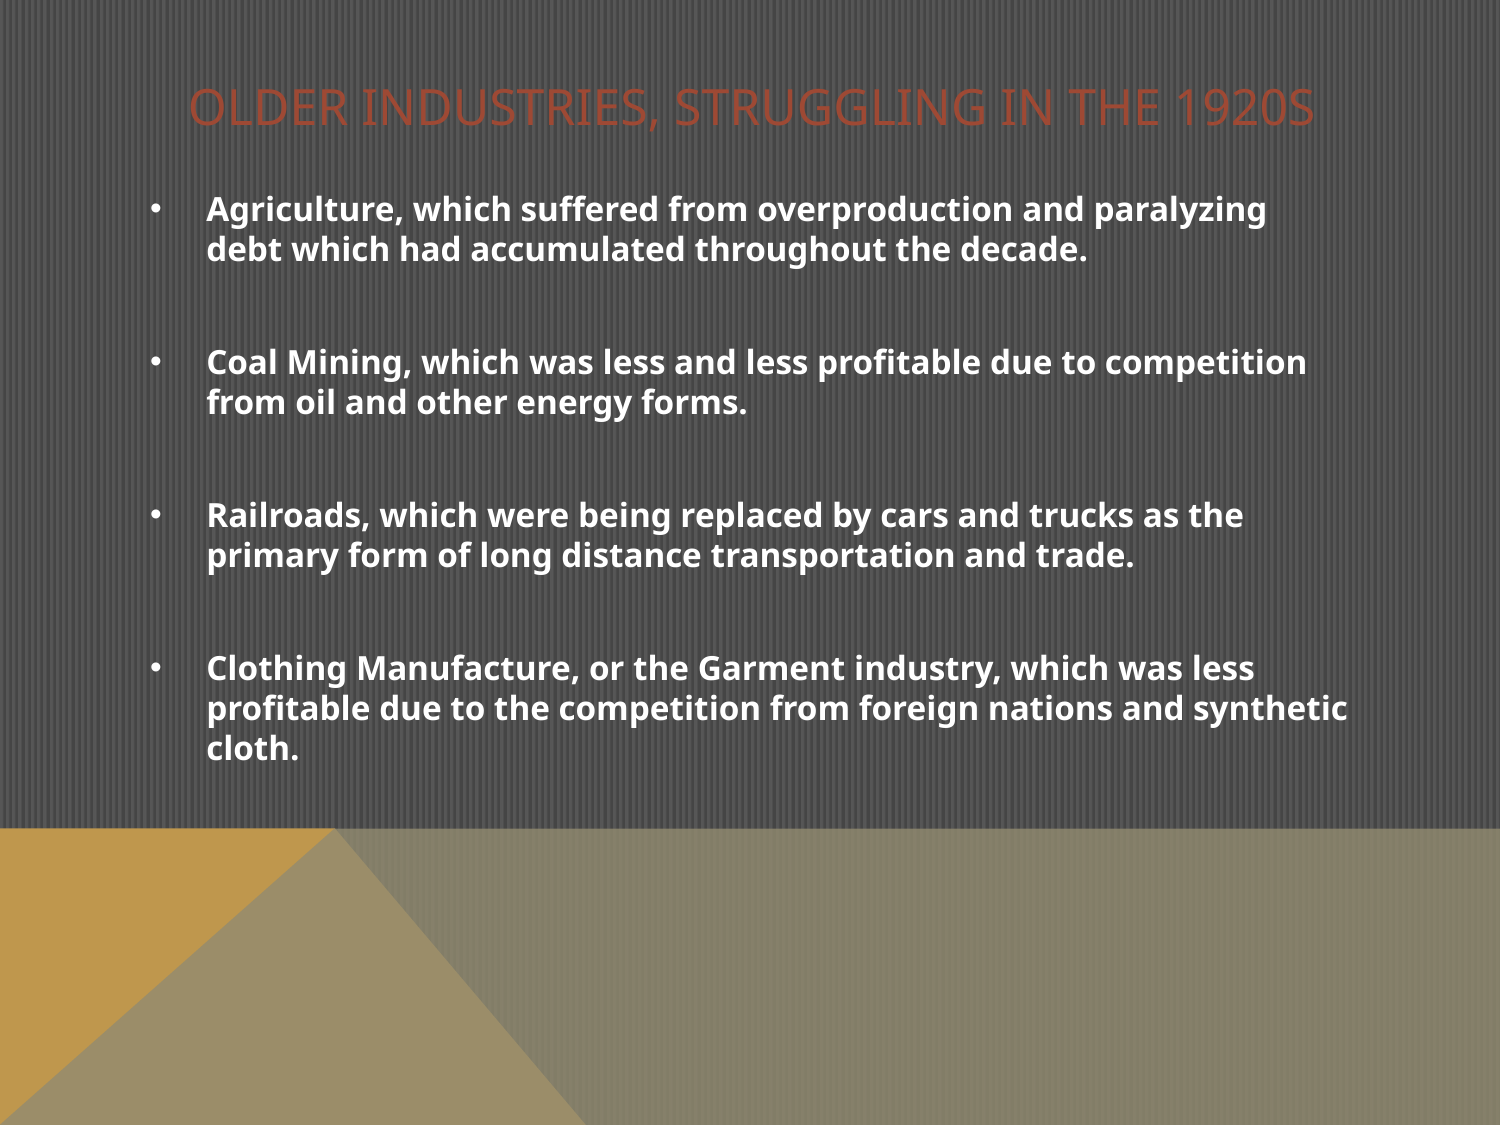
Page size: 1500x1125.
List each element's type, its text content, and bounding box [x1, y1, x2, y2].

list Agriculture, which suffered from overproduction and paralyzing debt which had accumulated throughout the decade. Coal Mining, which was less and less profitable due to competition from oil and other energy forms. Railroads, which were being replaced by cars and trucks as the primary form of long distance transportation and trade. Clothing Manufacture, or the Garment industry, which was less profitable due to the competition from foreign nations and synthetic cloth. [135, 180, 1369, 768]
title Older industries, struggling in the 1920s [135, 60, 1369, 150]
